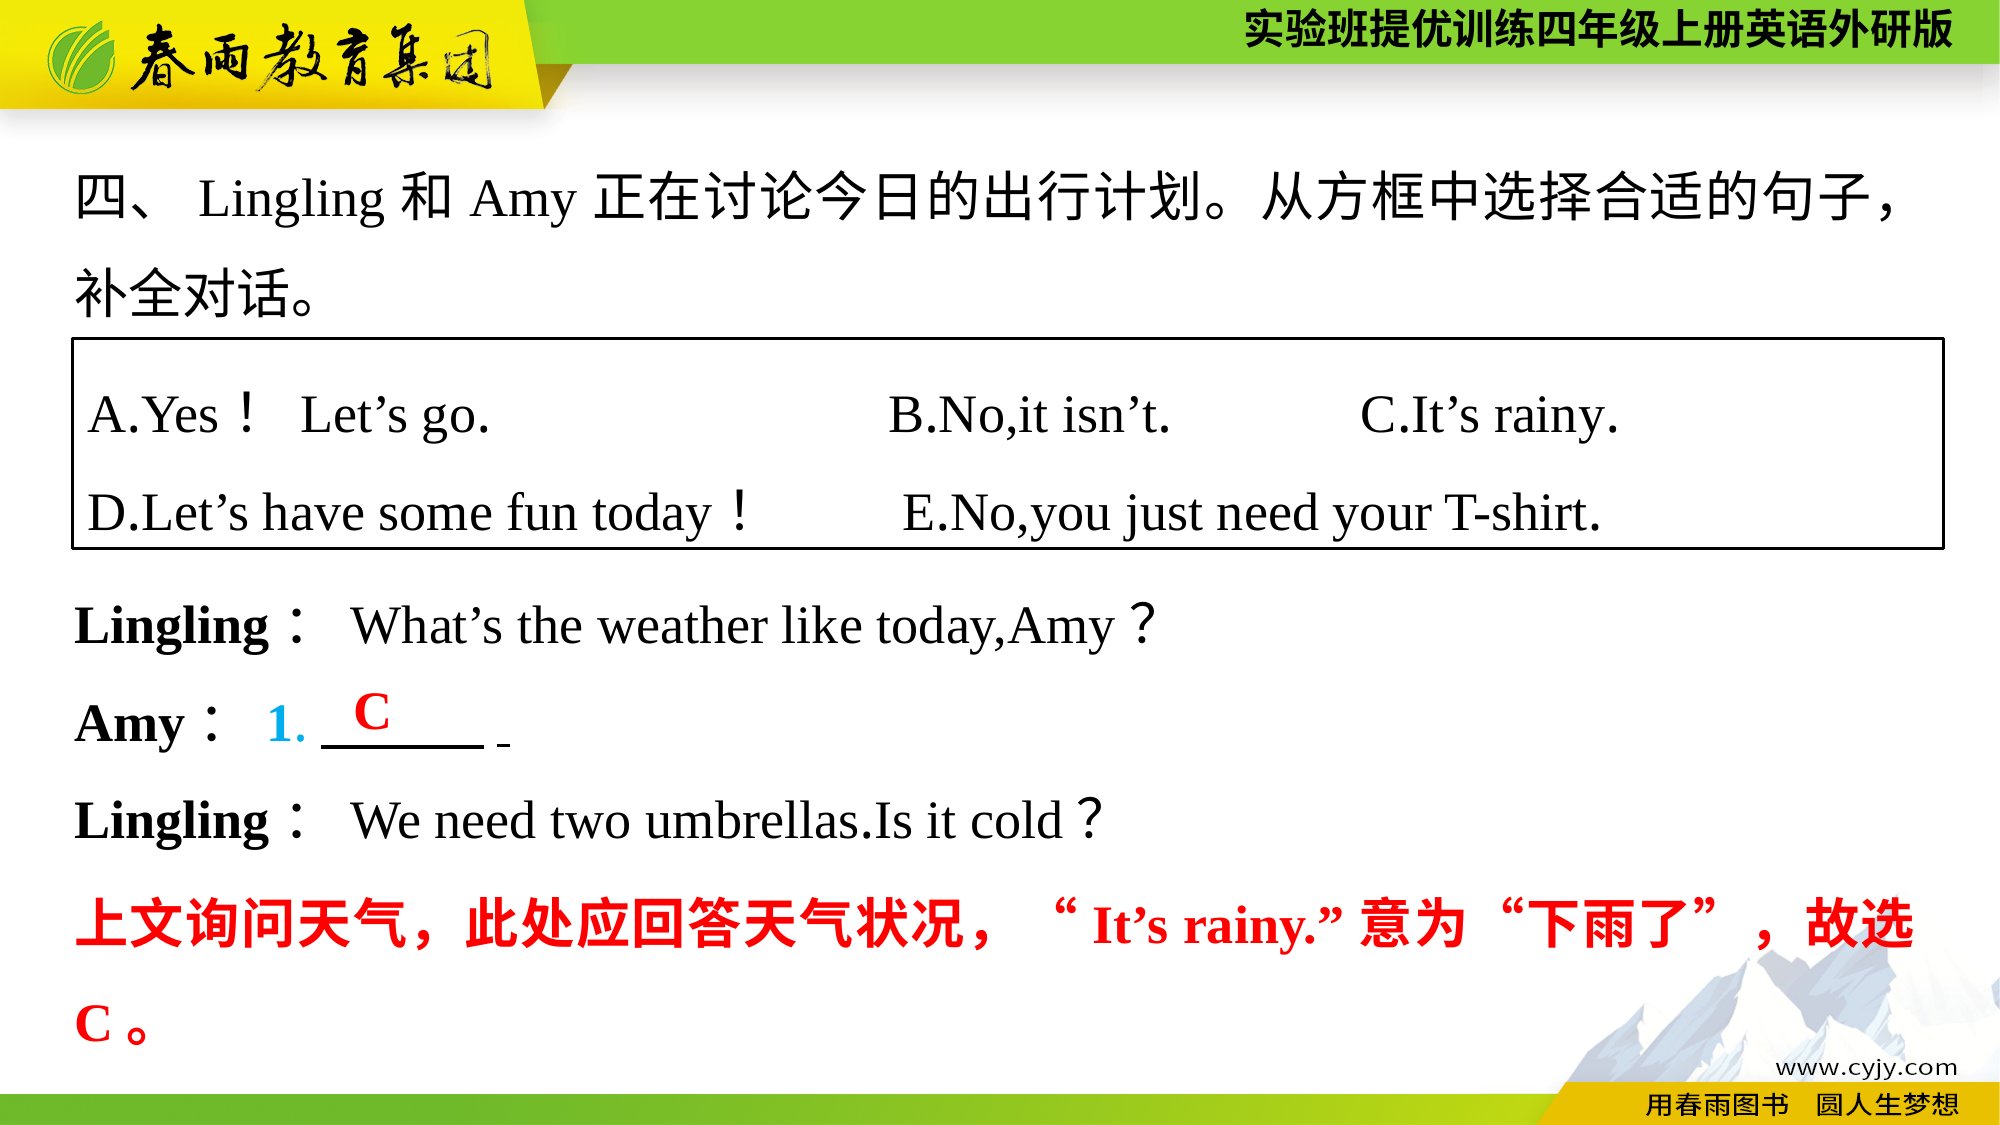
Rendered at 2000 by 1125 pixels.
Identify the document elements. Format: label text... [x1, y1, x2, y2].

text_box A.Yes！Let’s go. B.No,it isn’t. C.It’s rainy. D.Let’s have some fun today！ E.No,you just need your T-shirt. [72, 338, 1944, 549]
list 四、Lingling和Amy正在讨论今日的出行计划。从方框中选择合适的句子，补全对话。 Lingling：What’s the weather like today,Amy？ Amy：1. . Lingling：We need two umbrellas.Is it cold？ [59, 122, 1944, 849]
picture [0, 0, 2000, 1125]
text_box 上文询问天气，此处应回答天气状况，“It’s rainy.”意为“下雨了”，故选C。 [59, 849, 1944, 1060]
text_box C [338, 667, 408, 748]
